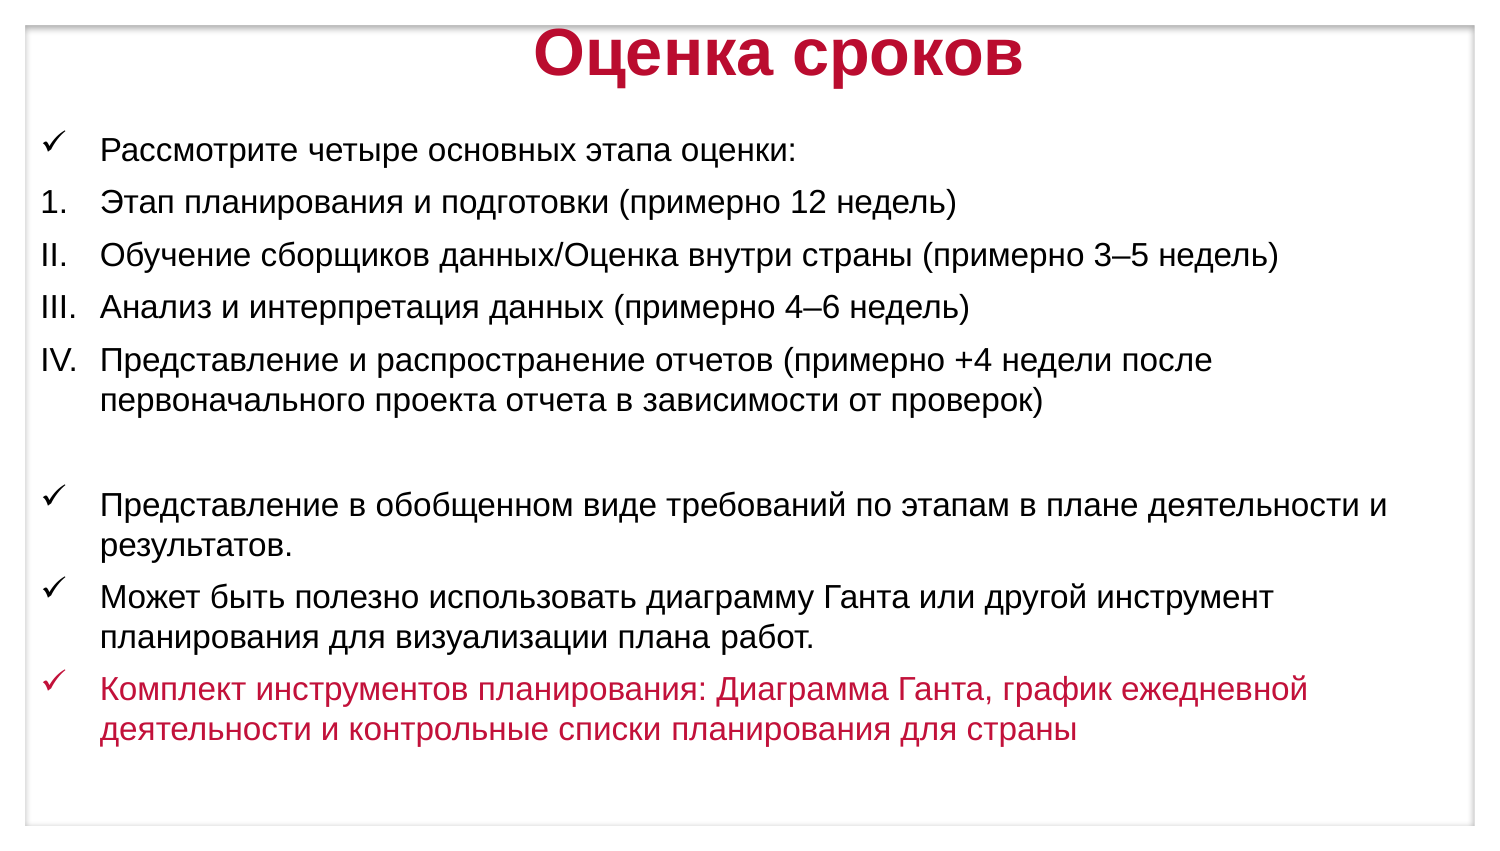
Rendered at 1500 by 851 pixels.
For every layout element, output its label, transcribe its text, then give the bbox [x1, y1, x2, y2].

list Рассмотрите четыре основных этапа оценки: 1. Этап планирования и подготовки (примерно 12 недель) II. Обучение сборщиков данных/Оценка внутри страны (примерно 3–5 недель) Анализ и интерпретация данных (примерно 4–6 недель) Представление и распространение отчетов (примерно +4 недели после первоначального проекта отчета в зависимости от проверок) Представление в обобщенном виде требований по этапам в плане деятельности и результатов. Может быть полезно использовать диаграмму Ганта или другой инструмент планирования для визуализации плана работ. Комплект инструментов планирования: Диаграмма Ганта, график ежедневной деятельности и контрольные списки планирования для страны [25, 120, 1476, 824]
title Оценка сроков [264, 0, 1295, 96]
